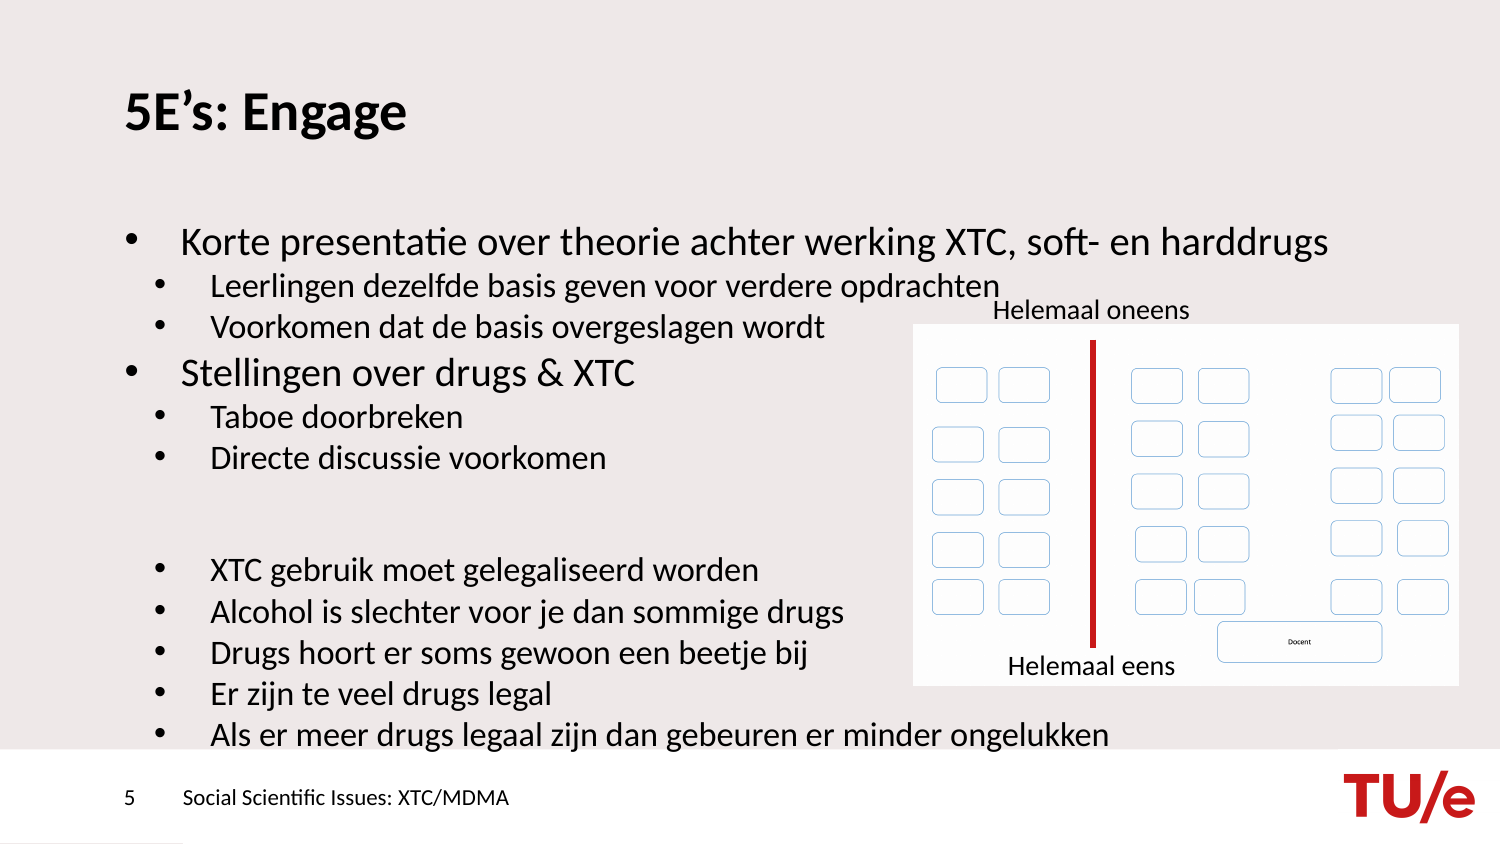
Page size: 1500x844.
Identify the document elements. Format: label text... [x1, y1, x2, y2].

footer Social Scientific Issues: XTC/MDMA [183, 749, 1339, 844]
title 5E’s: Engage [124, 85, 1364, 174]
slide_number 5 [0, 749, 183, 844]
picture [913, 324, 1459, 686]
list Korte presentatie over theorie achter werking XTC, soft- en harddrugs Leerlingen dezelfde basis geven voor verdere opdrachten Voorkomen dat de basis overgeslagen wordt Stellingen over drugs & XTC Taboe doorbreken Directe discussie voorkomen XTC gebruik moet gelegaliseerd worden Alcohol is slechter voor je dan sommige drugs Drugs hoort er soms gewoon een beetje bij Er zijn te veel drugs legal Als er meer drugs legaal zijn dan gebeuren er minder ongelukken [124, 214, 1364, 481]
text_box Helemaal oneens [978, 283, 1209, 324]
picture [1339, 749, 1500, 844]
